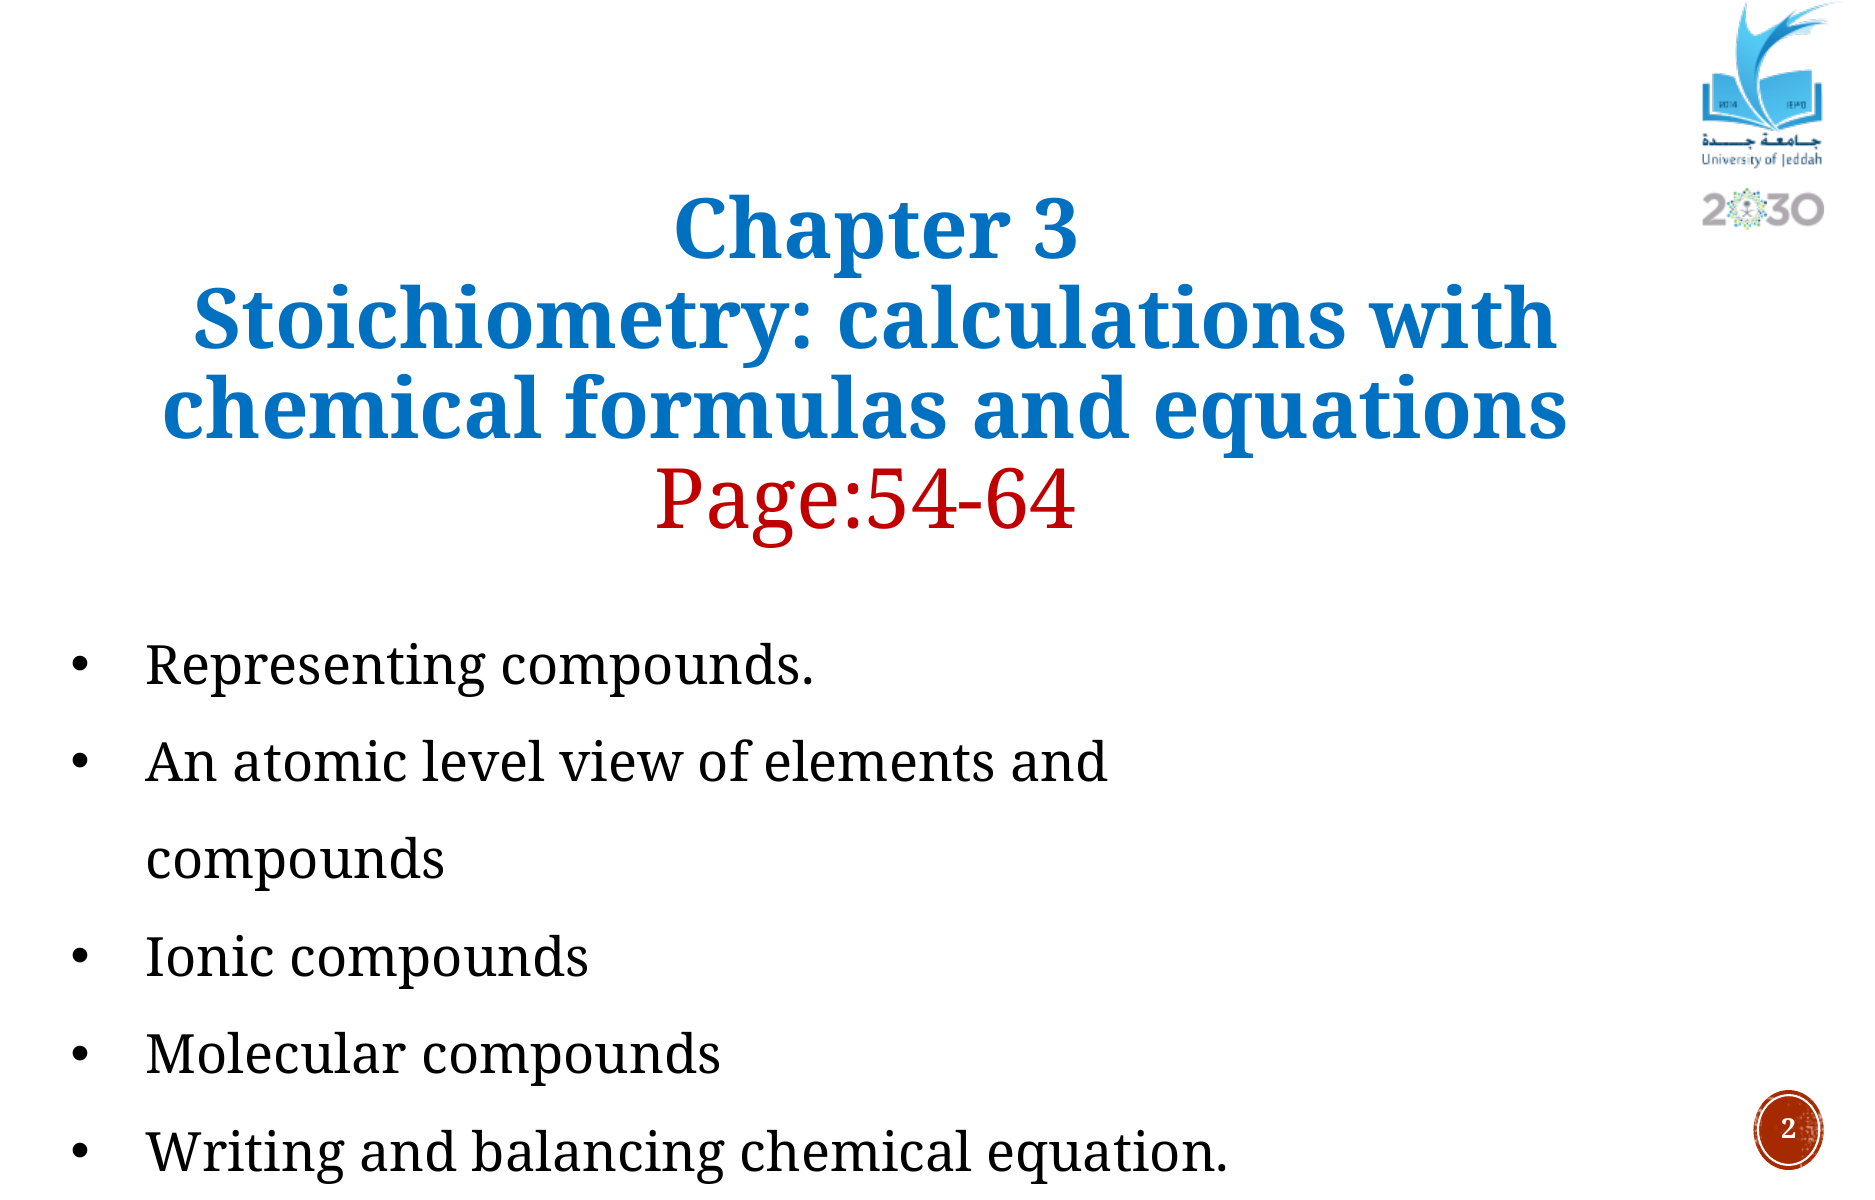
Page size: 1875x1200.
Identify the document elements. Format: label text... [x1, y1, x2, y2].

text_box Representing compounds. An atomic level view of elements and compounds Ionic compounds Molecular compounds Writing and balancing chemical equation. [55, 590, 1333, 1190]
text_box Chapter 3 Stoichiometry: calculations with chemical formulas and equations Page:54-64 [55, 179, 1698, 554]
picture [1681, 1, 1846, 236]
slide_number 2 [1739, 1097, 1838, 1162]
